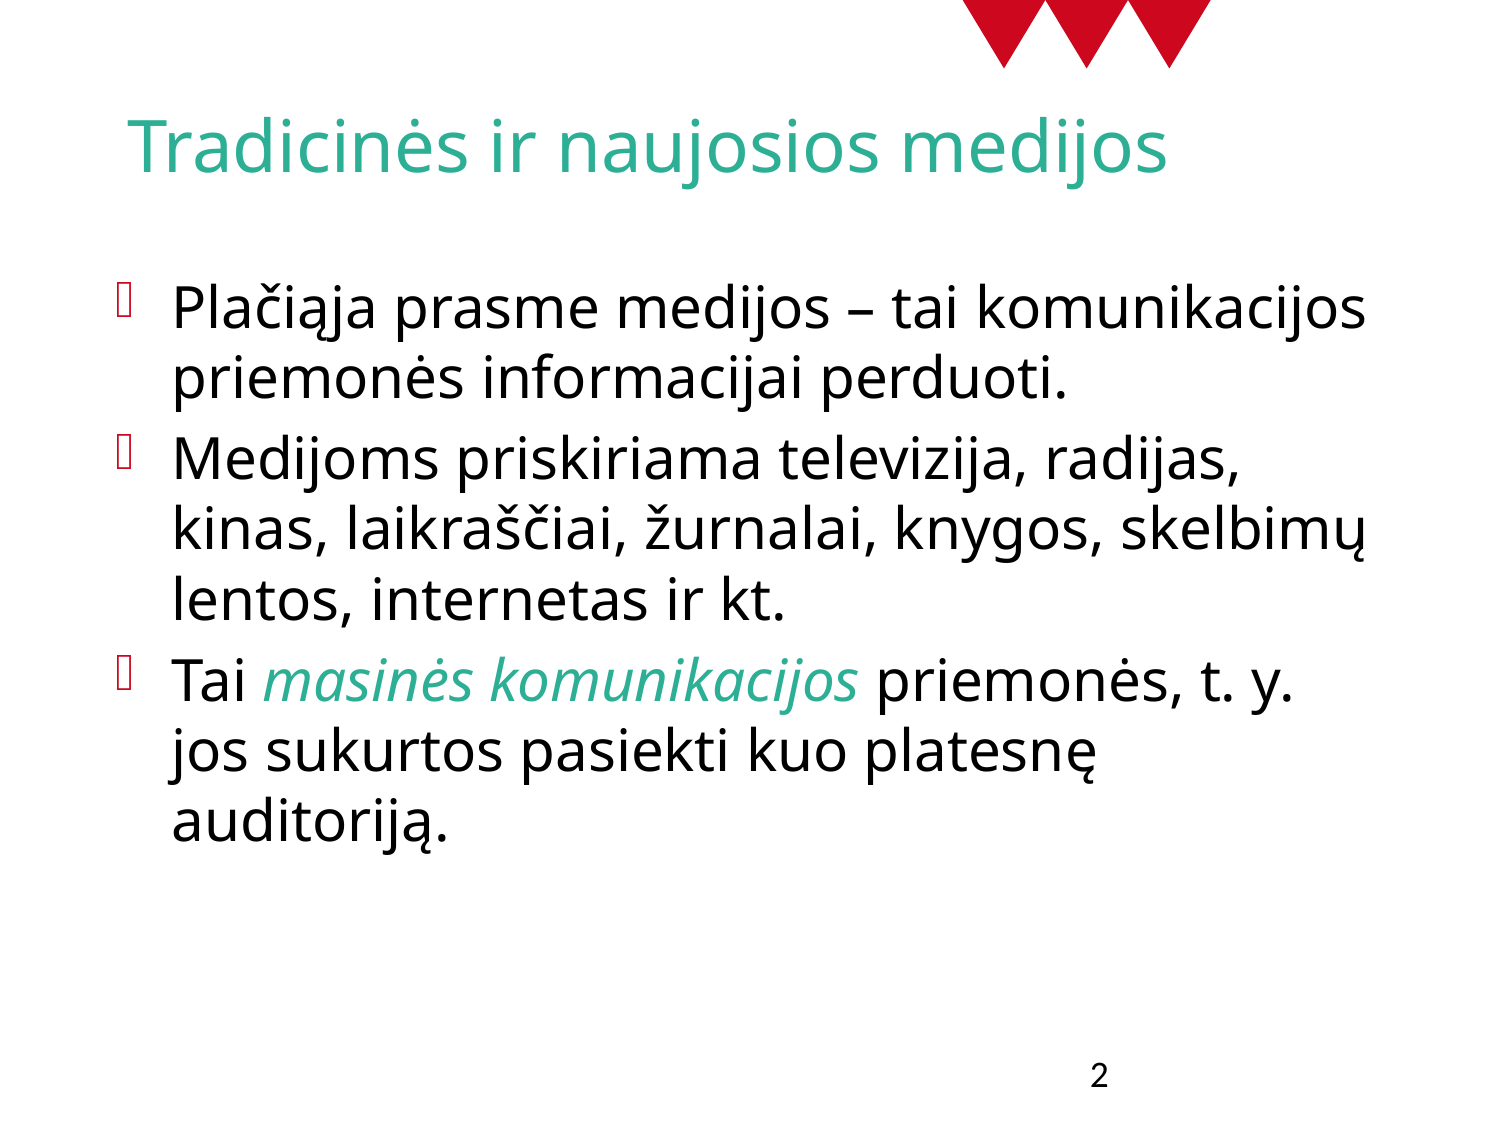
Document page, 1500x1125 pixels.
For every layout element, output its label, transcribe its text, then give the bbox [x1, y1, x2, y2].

slide_number 2 [1074, 1042, 1425, 1103]
list Plačiąja prasme medijos – tai komunikacijos priemonės informacijai perduoti. Medijoms priskiriama televizija, radijas, kinas, laikraščiai, žurnalai, knygos, skelbimų lentos, internetas ir kt. Tai masinės komunikacijos priemonės, t. y. jos sukurtos pasiekti kuo platesnę auditoriją. [100, 262, 1400, 1012]
title Tradicinės ir naujosios medijos [112, 66, 1388, 220]
